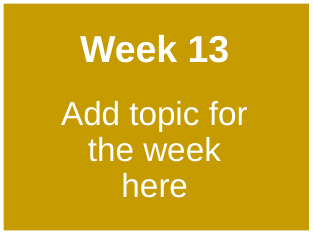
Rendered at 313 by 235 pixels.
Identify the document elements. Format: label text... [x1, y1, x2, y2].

text_box Add topic for the week here [23, 89, 286, 212]
text_box [3, 3, 310, 231]
text_box Week 13 [64, 17, 245, 78]
